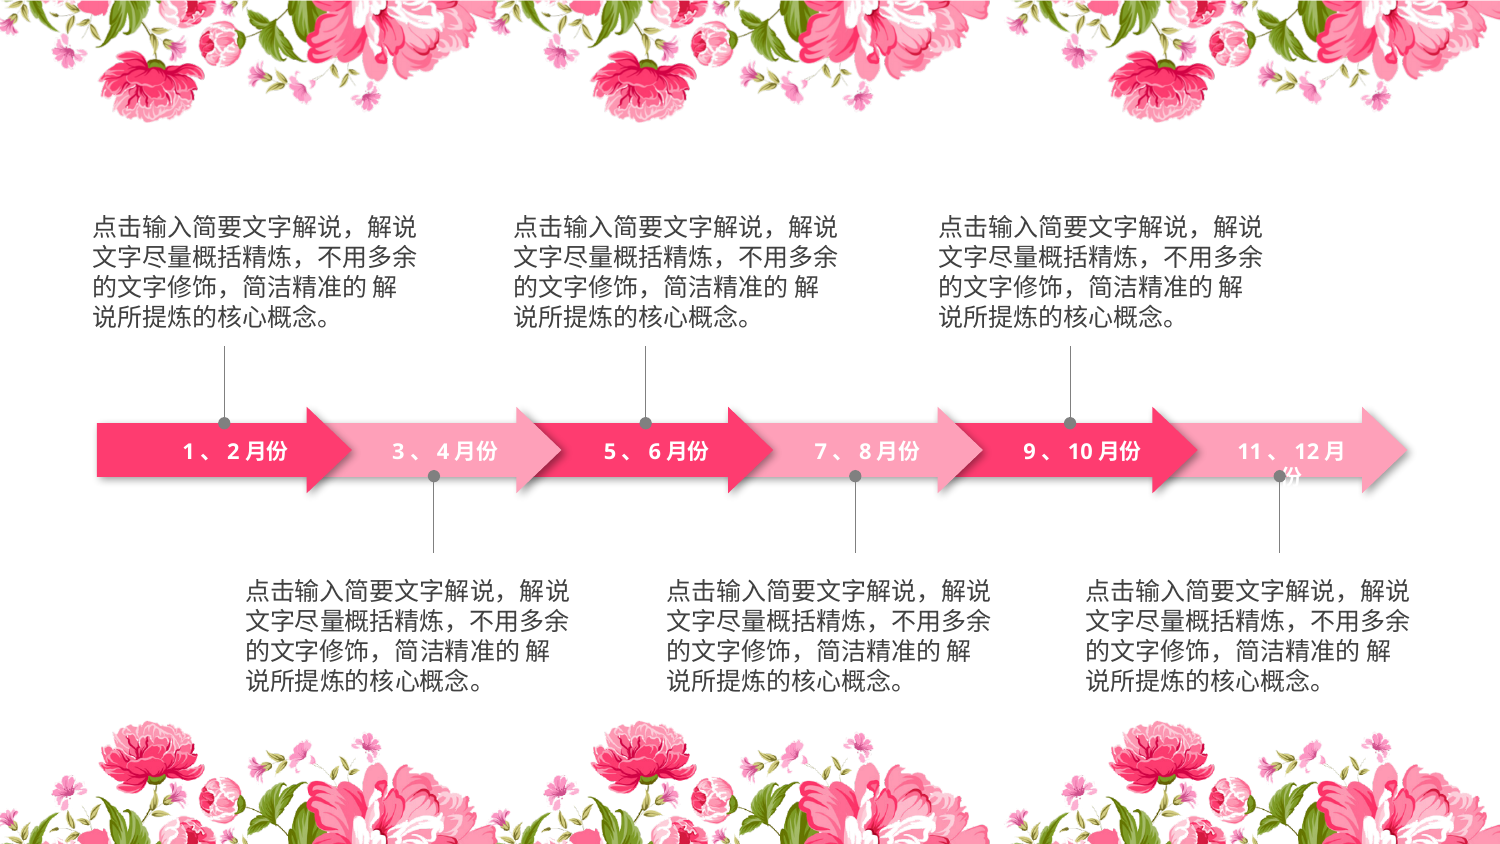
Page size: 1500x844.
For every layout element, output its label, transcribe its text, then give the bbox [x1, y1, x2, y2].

text_box 5、6月份 [584, 429, 730, 471]
picture [0, 720, 1500, 844]
picture [461, 1, 978, 123]
text_box [753, 404, 985, 496]
text_box 点击输入简要文字解说，解说文字尽量概括精炼，不用多余的文字修饰，简洁精准的 解说所提炼的核心概念。 [513, 211, 840, 332]
text_box 点击输入简要文字解说，解说文字尽量概括精炼，不用多余的文字修饰，简洁精准的 解说所提炼的核心概念。 [1085, 575, 1411, 696]
text_box [95, 404, 354, 496]
text_box 点击输入简要文字解说，解说文字尽量概括精炼，不用多余的文字修饰，简洁精准的 解说所提炼的核心概念。 [92, 211, 418, 332]
text_box 9、10月份 [1002, 429, 1163, 471]
text_box 3、4月份 [372, 429, 518, 471]
picture [979, 1, 1500, 123]
picture [0, 1, 460, 123]
text_box [964, 404, 1200, 496]
text_box 11、12月份 [1213, 429, 1371, 498]
text_box 1、2月份 [162, 429, 309, 471]
text_box 点击输入简要文字解说，解说文字尽量概括精炼，不用多余的文字修饰，简洁精准的 解说所提炼的核心概念。 [938, 211, 1264, 332]
text_box [1177, 404, 1409, 487]
text_box 7、8月份 [788, 429, 947, 471]
text_box 点击输入简要文字解说，解说文字尽量概括精炼，不用多余的文字修饰，简洁精准的 解说所提炼的核心概念。 [666, 575, 992, 696]
text_box 点击输入简要文字解说，解说文字尽量概括精炼，不用多余的文字修饰，简洁精准的 解说所提炼的核心概念。 [245, 575, 571, 696]
text_box [333, 404, 563, 496]
text_box [542, 404, 775, 496]
